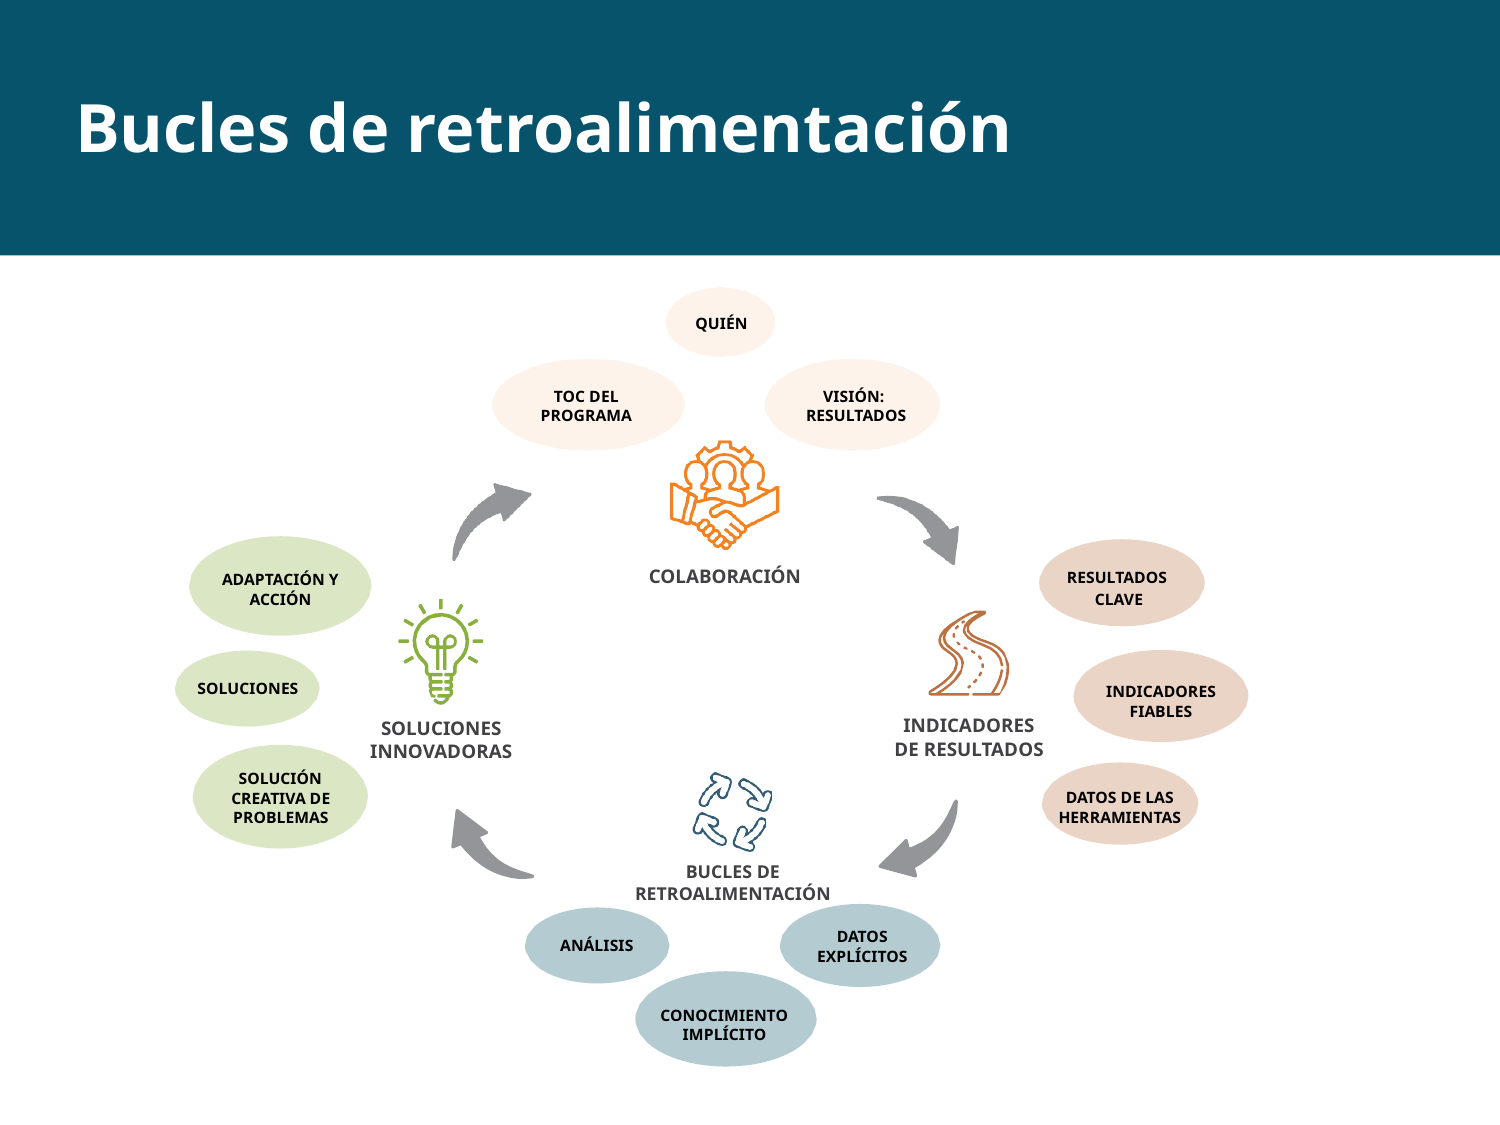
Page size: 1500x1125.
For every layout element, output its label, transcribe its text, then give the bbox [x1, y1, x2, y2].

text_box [174, 287, 1249, 1067]
title Bucles de retroalimentación [72, 83, 1048, 274]
